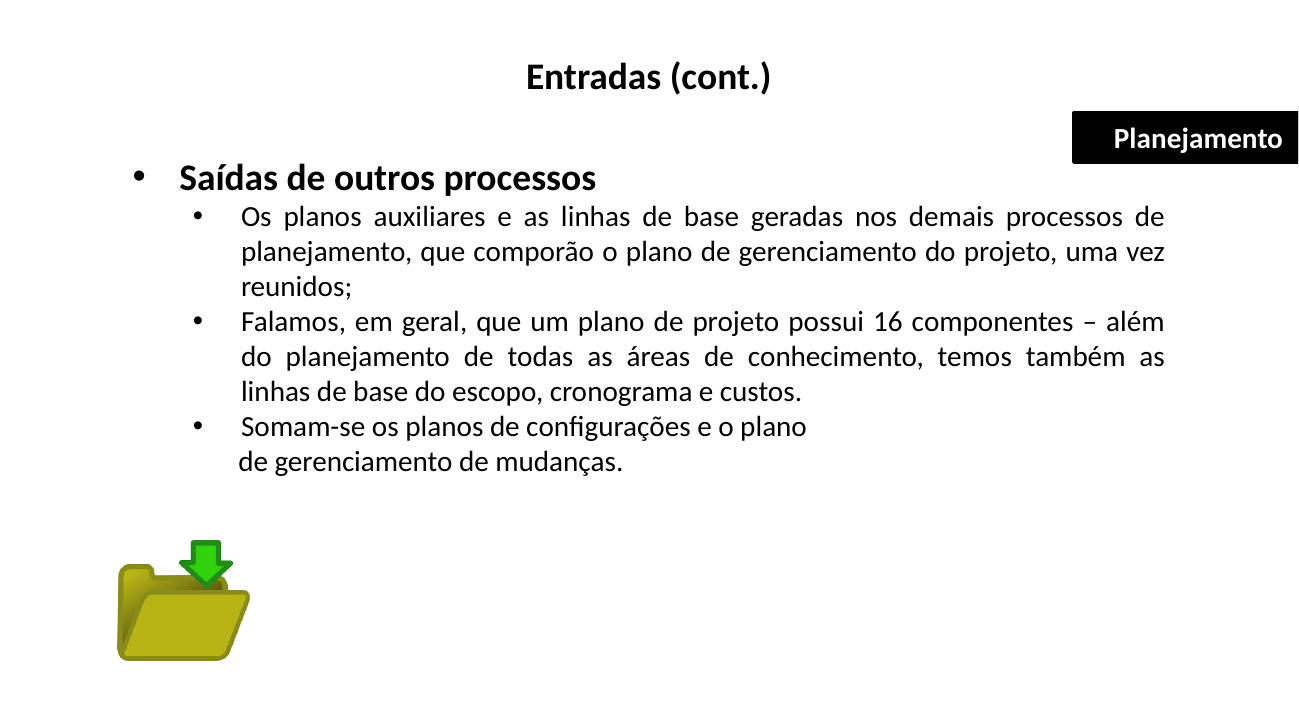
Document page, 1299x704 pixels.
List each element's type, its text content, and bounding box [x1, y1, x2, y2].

picture [117, 540, 250, 661]
text_box Planejamento [1074, 112, 1299, 162]
text_box Saídas de outros processos Os planos auxiliares e as linhas de base geradas nos demais processos de planejamento, que comporão o plano de gerenciamento do projeto, uma vez reunidos; Falamos, em geral, que um plano de projeto possui 16 componentes – além do planejamento de todas as áreas de conhecimento, temos também as linhas de base do escopo, cronograma e custos. Somam-se os planos de configurações e o plano de gerenciamento de mudanças. [117, 145, 1181, 489]
text_box Entradas (cont.) [0, 44, 1299, 106]
